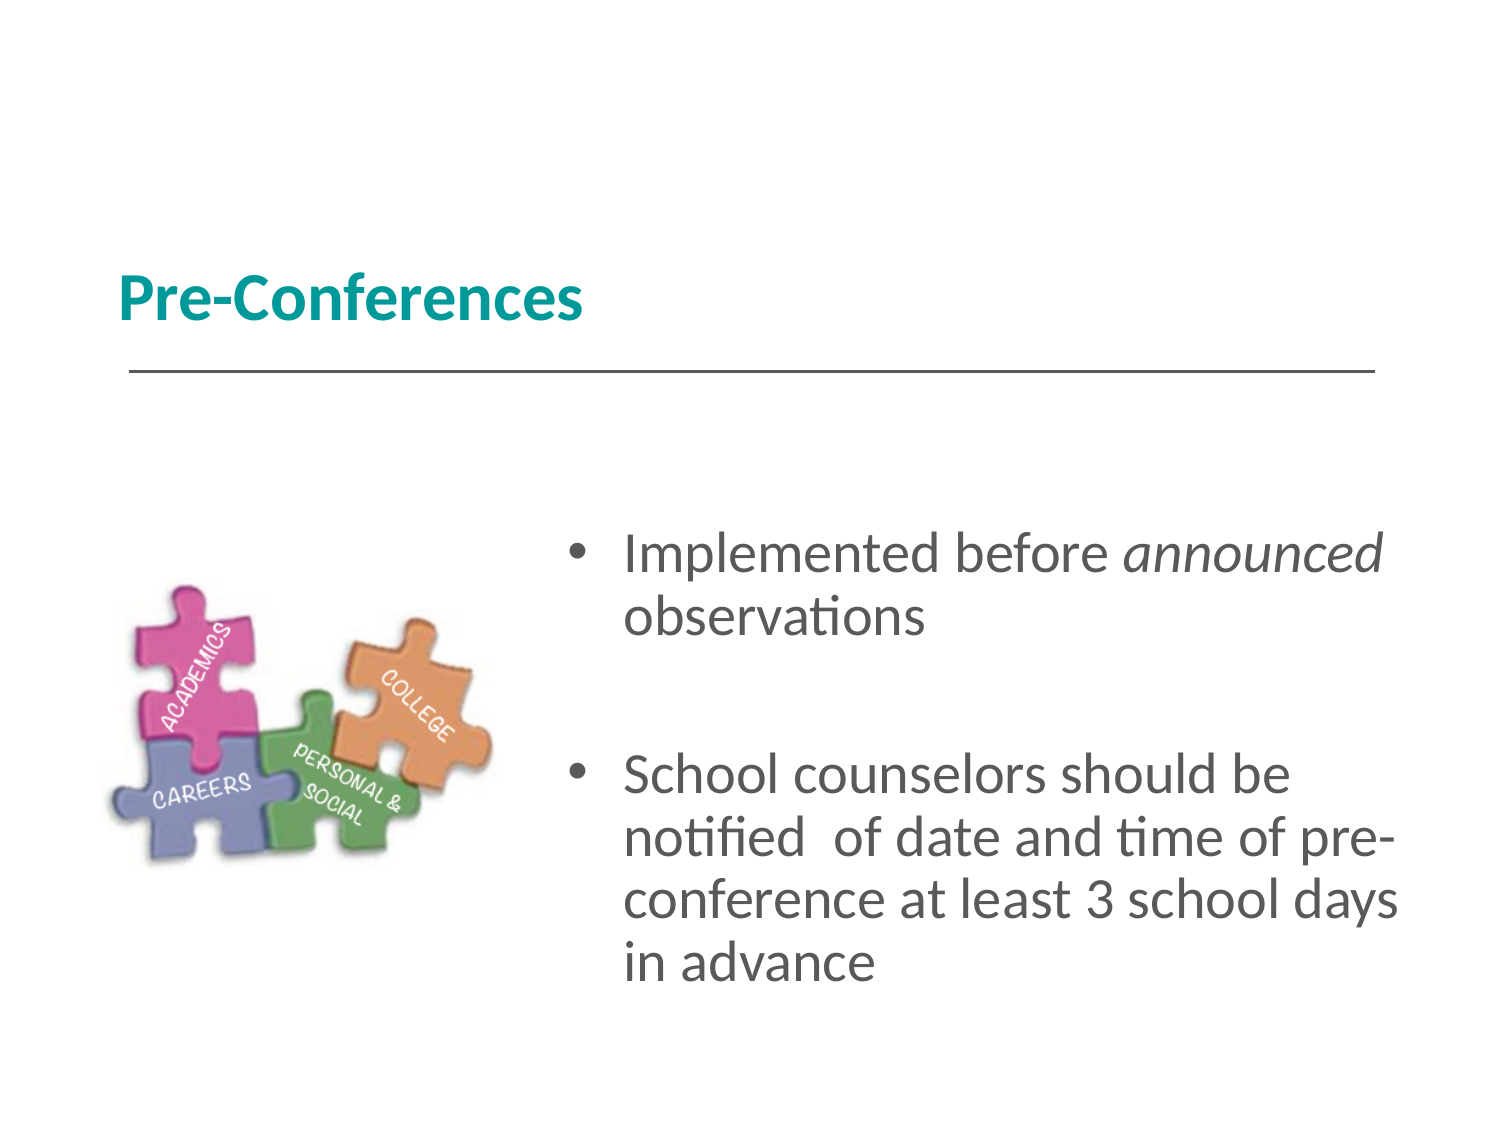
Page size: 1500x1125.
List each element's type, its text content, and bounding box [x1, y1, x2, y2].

list Implemented before announced observations School counselors should be notified of date and time of pre-conference at least 3 school days in advance [567, 522, 1430, 968]
title Pre-Conferences [118, 160, 1421, 335]
picture [100, 578, 497, 872]
